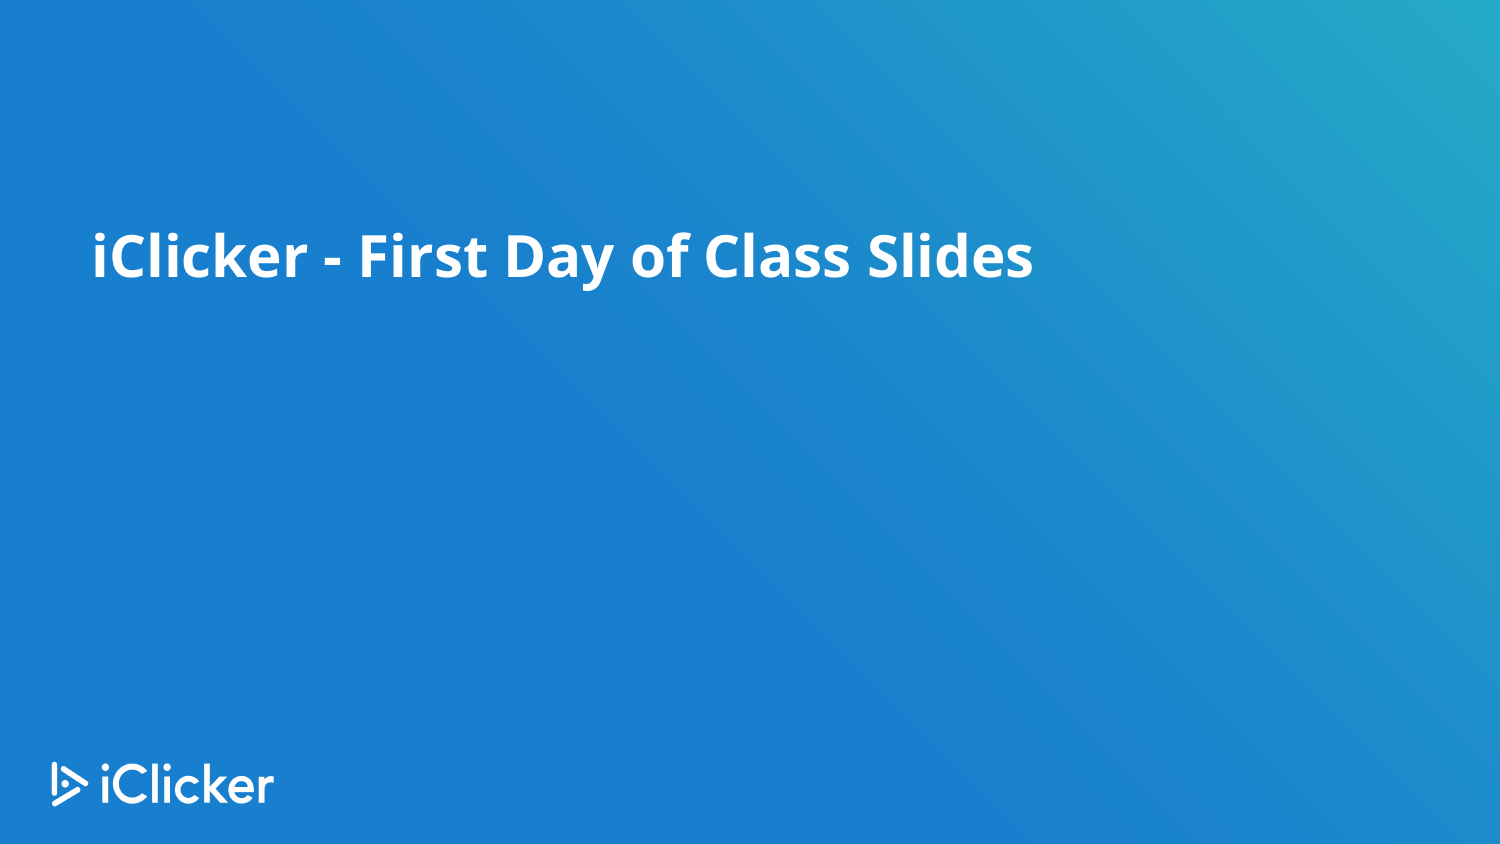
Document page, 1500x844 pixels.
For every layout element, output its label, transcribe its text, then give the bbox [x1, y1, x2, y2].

text_box iClicker - First Day of Class Slides [76, 85, 1475, 423]
picture [0, 0, 1500, 844]
